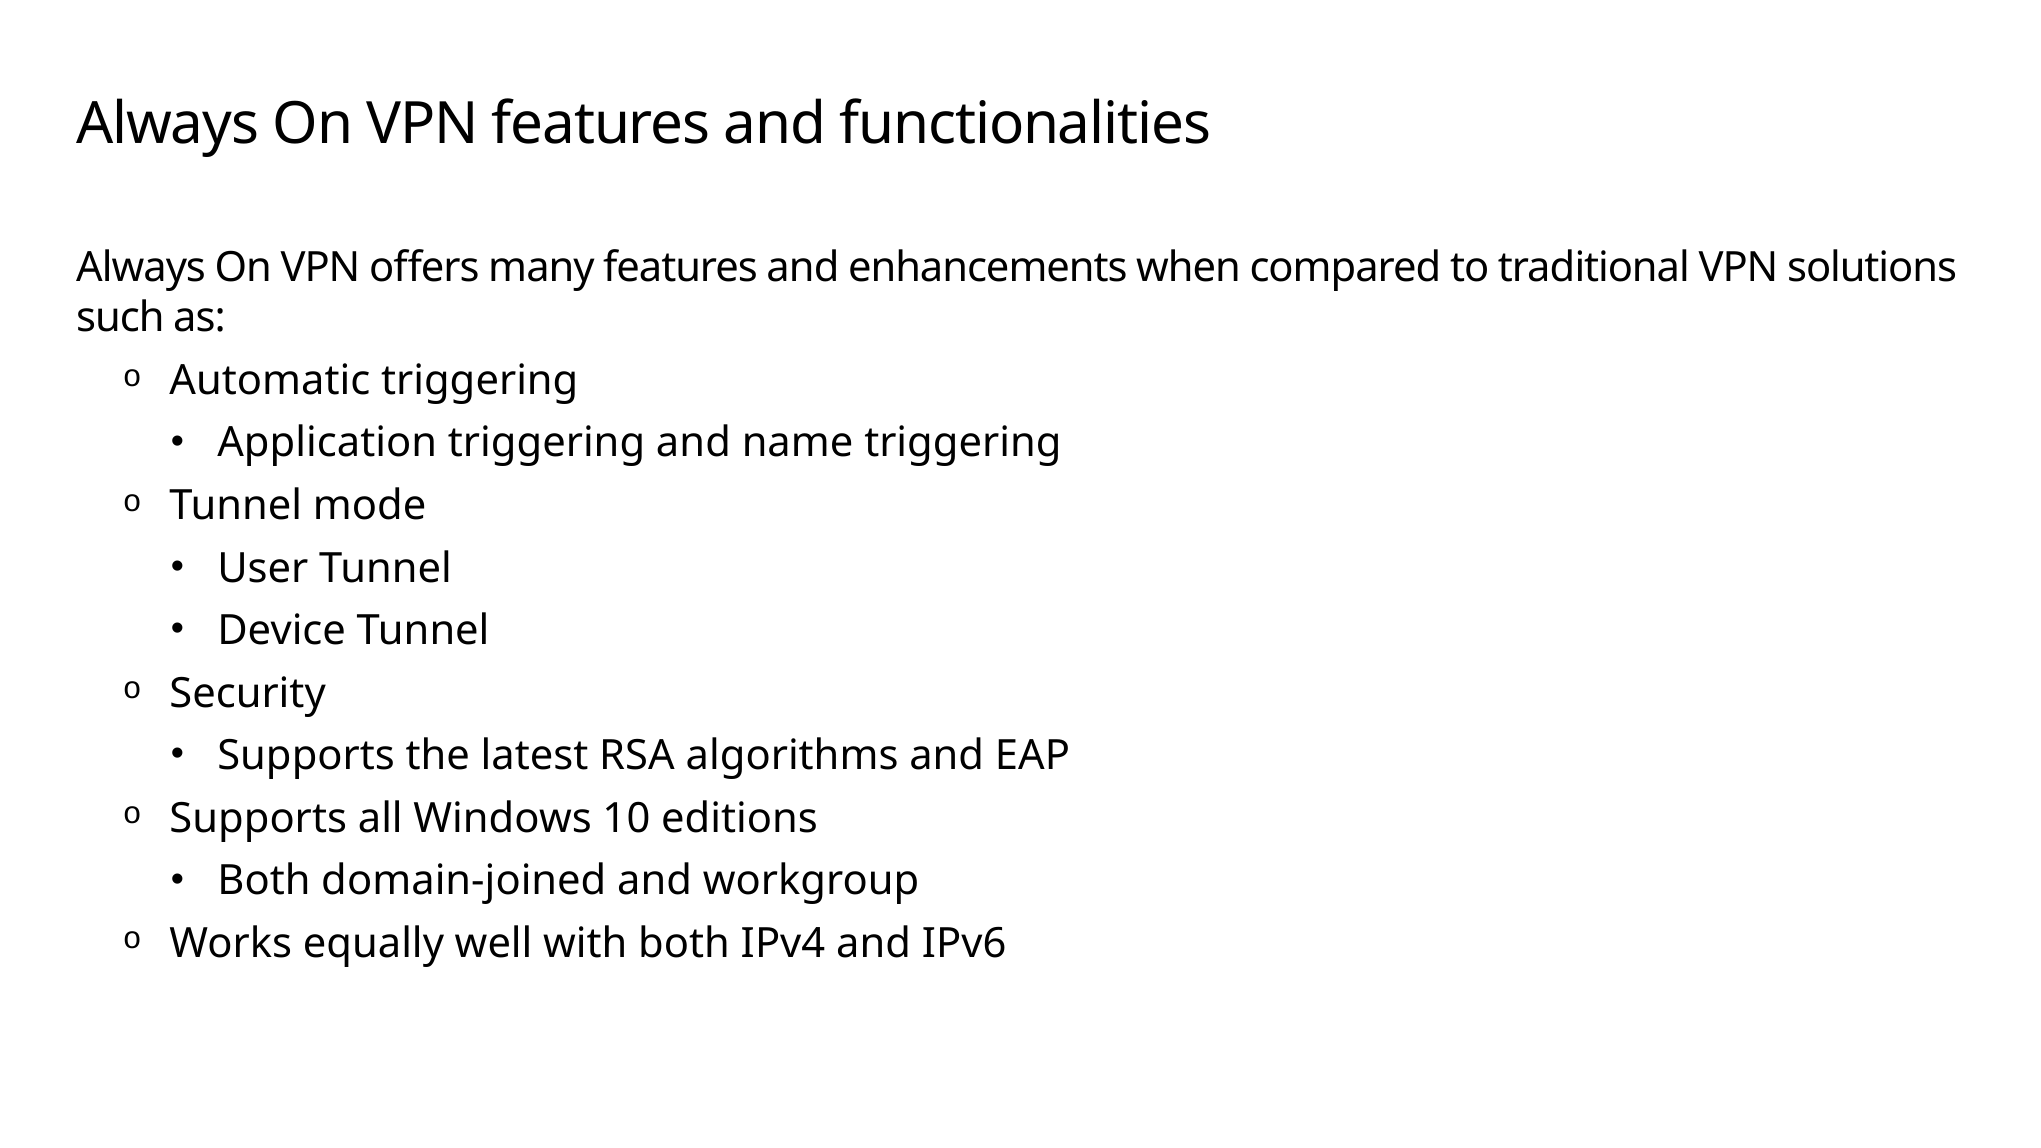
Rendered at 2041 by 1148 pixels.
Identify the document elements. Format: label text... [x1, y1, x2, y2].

title Always On VPN features and functionalities [76, 93, 1968, 161]
list Always On VPN offers many features and enhancements when compared to traditional VPN solutions such as: Automatic triggering Application triggering and name triggering Tunnel mode User Tunnel Device Tunnel Security Supports the latest RSA algorithms and EAP Supports all Windows 10 editions Both domain-joined and workgroup Works equally well with both IPv4 and IPv6 [76, 240, 1970, 1074]
